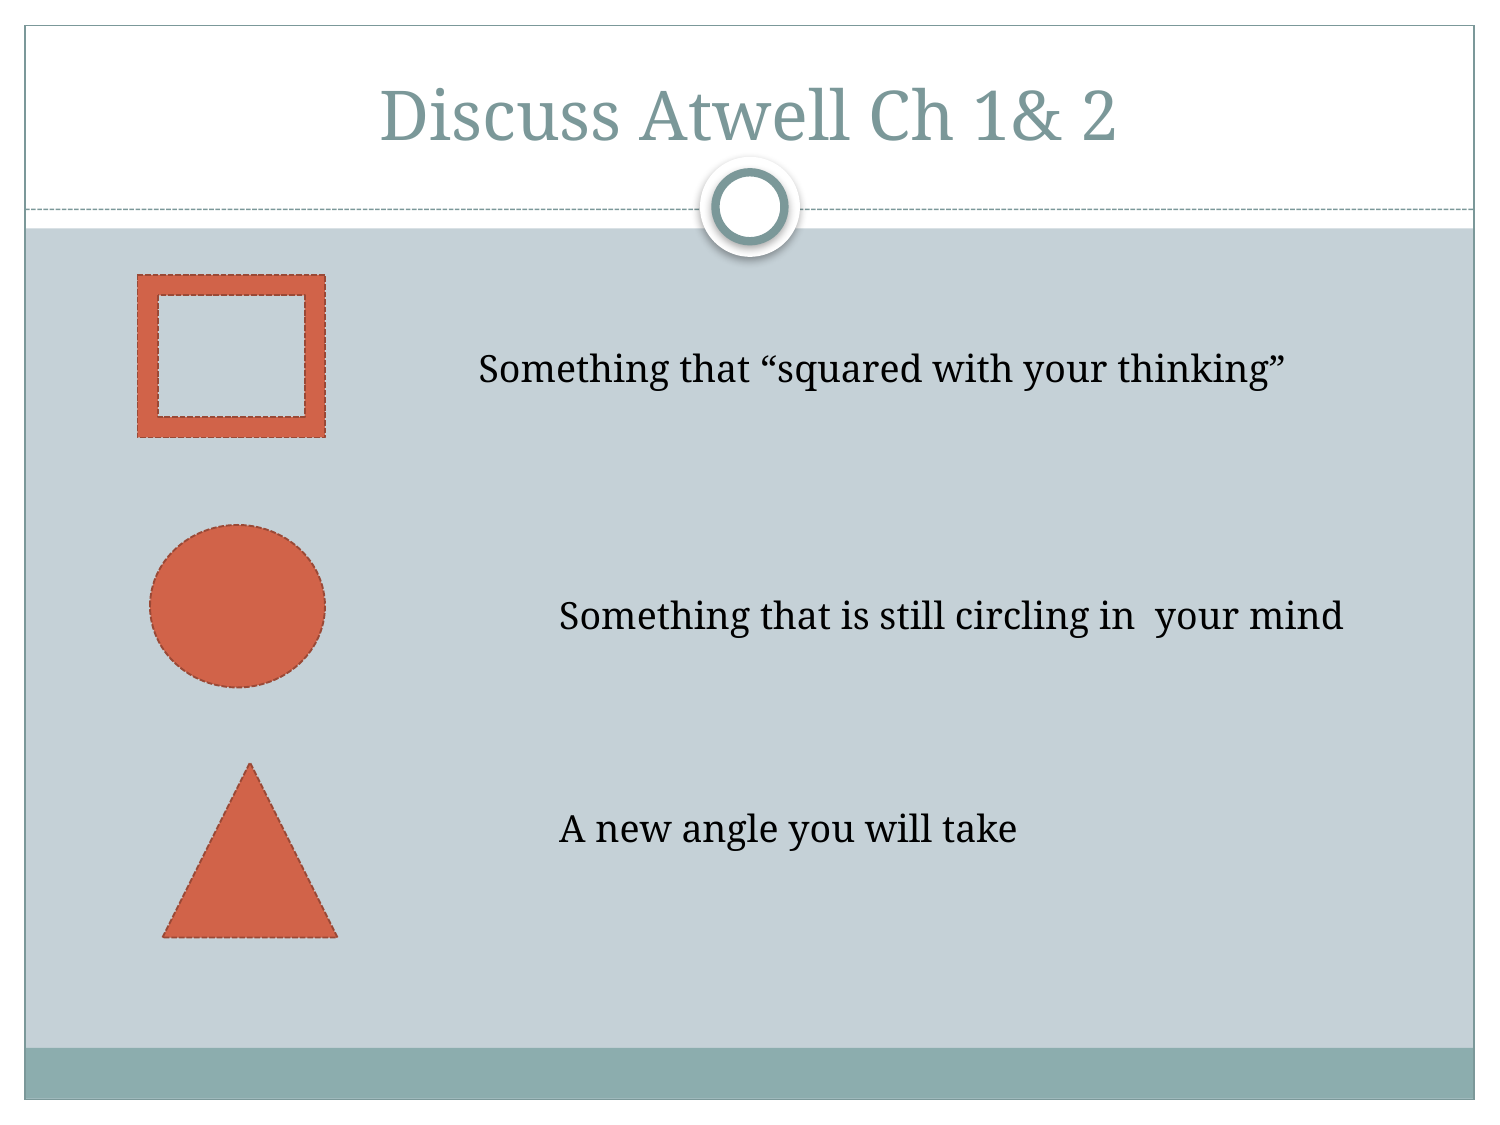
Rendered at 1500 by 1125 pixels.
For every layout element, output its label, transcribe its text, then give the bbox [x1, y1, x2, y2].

text_box Something that “squared with your thinking” [437, 337, 1338, 398]
text_box [149, 523, 326, 689]
list Something that is still circling in your mind A new angle you will take [49, 250, 1445, 1001]
title Discuss Atwell Ch 1& 2 [49, 37, 1450, 162]
text_box [137, 274, 326, 438]
text_box [161, 762, 339, 939]
